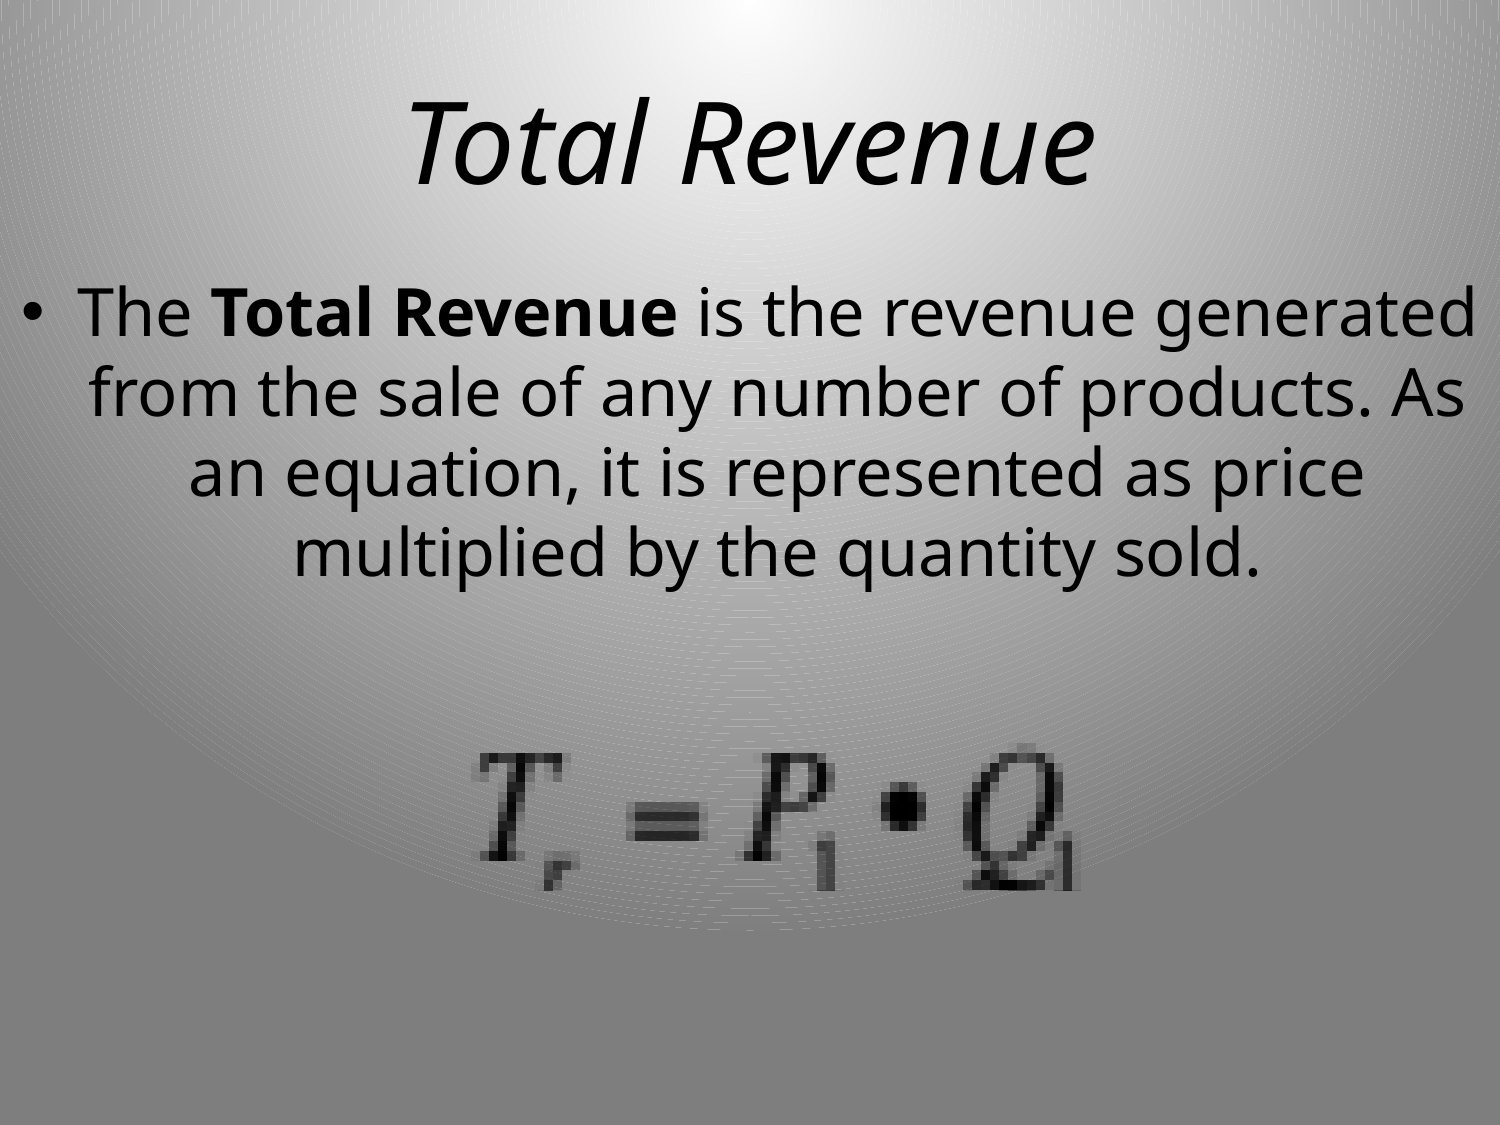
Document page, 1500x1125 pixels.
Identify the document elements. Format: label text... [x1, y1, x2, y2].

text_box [453, 724, 1082, 892]
title Total Revenue [75, 45, 1425, 233]
list The Total Revenue is the revenue generated from the sale of any number of products. As an equation, it is represented as price multiplied by the quantity sold. [0, 262, 1500, 613]
